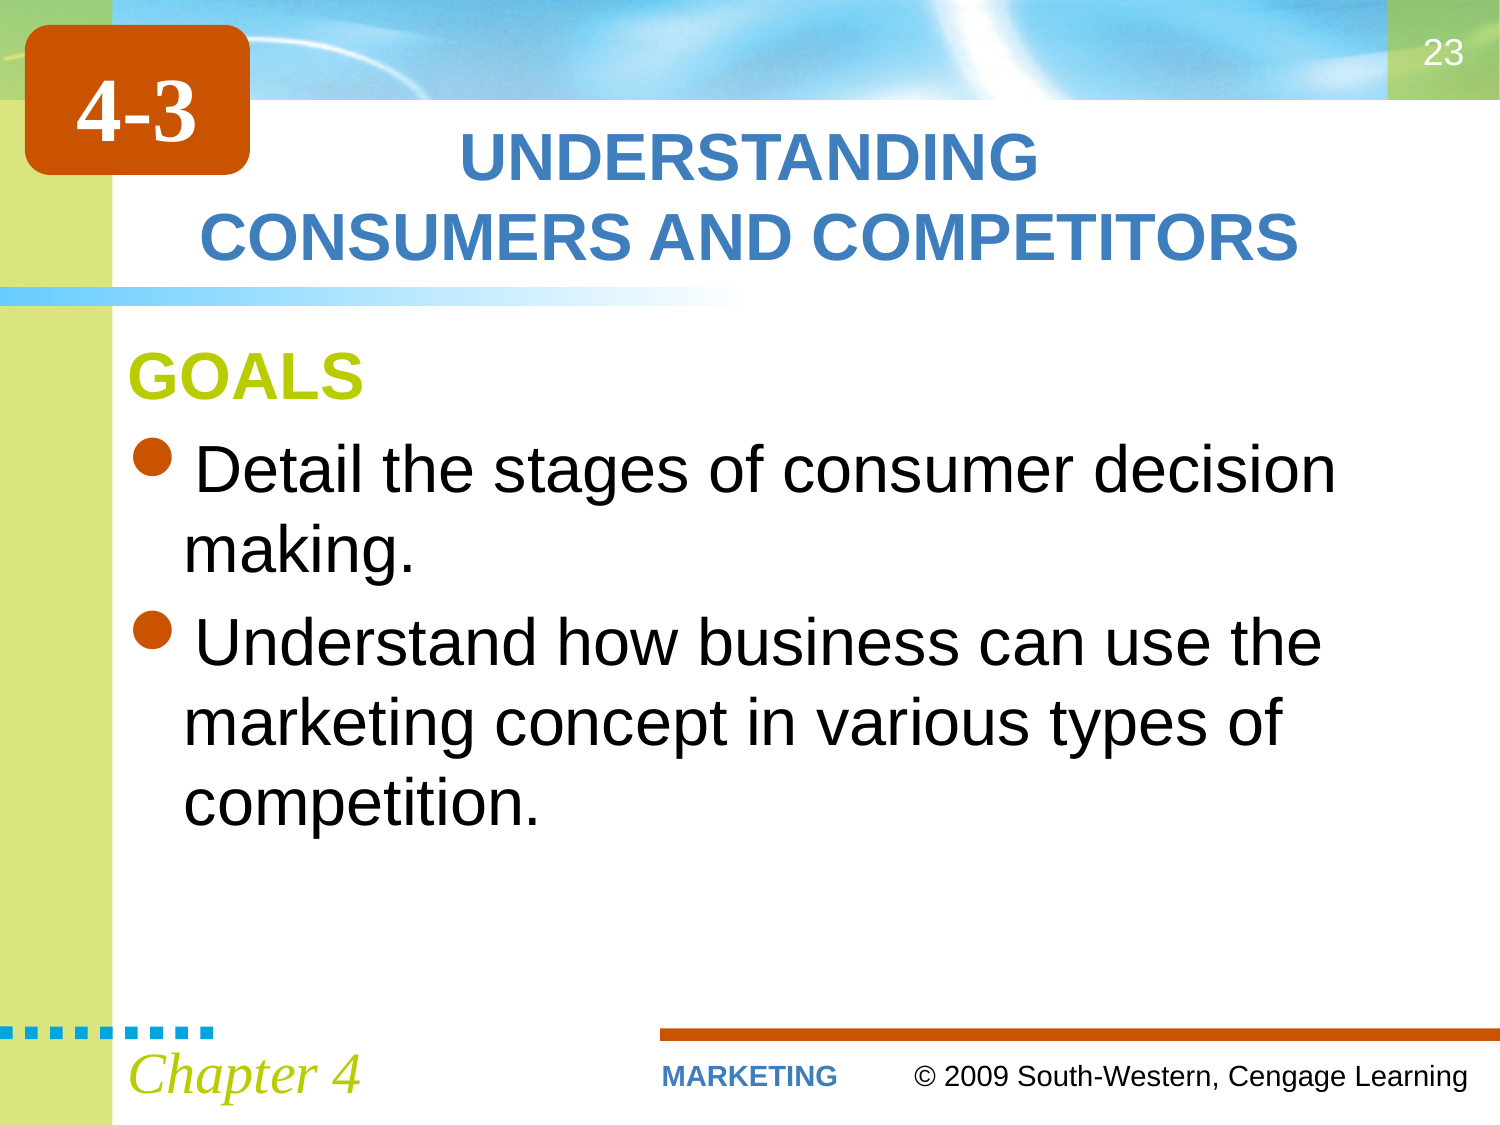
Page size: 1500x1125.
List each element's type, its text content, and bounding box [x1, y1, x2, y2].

slide_number 23 [1387, 0, 1500, 101]
text_box 4-3 [24, 24, 250, 175]
title UNDERSTANDING CONSUMERS AND COMPETITORS [112, 99, 1388, 288]
list GOALS Detail the stages of consumer decision making. Understand how business can use the marketing concept in various types of competition. [112, 324, 1388, 1001]
footer Chapter 4 [112, 1012, 638, 1113]
